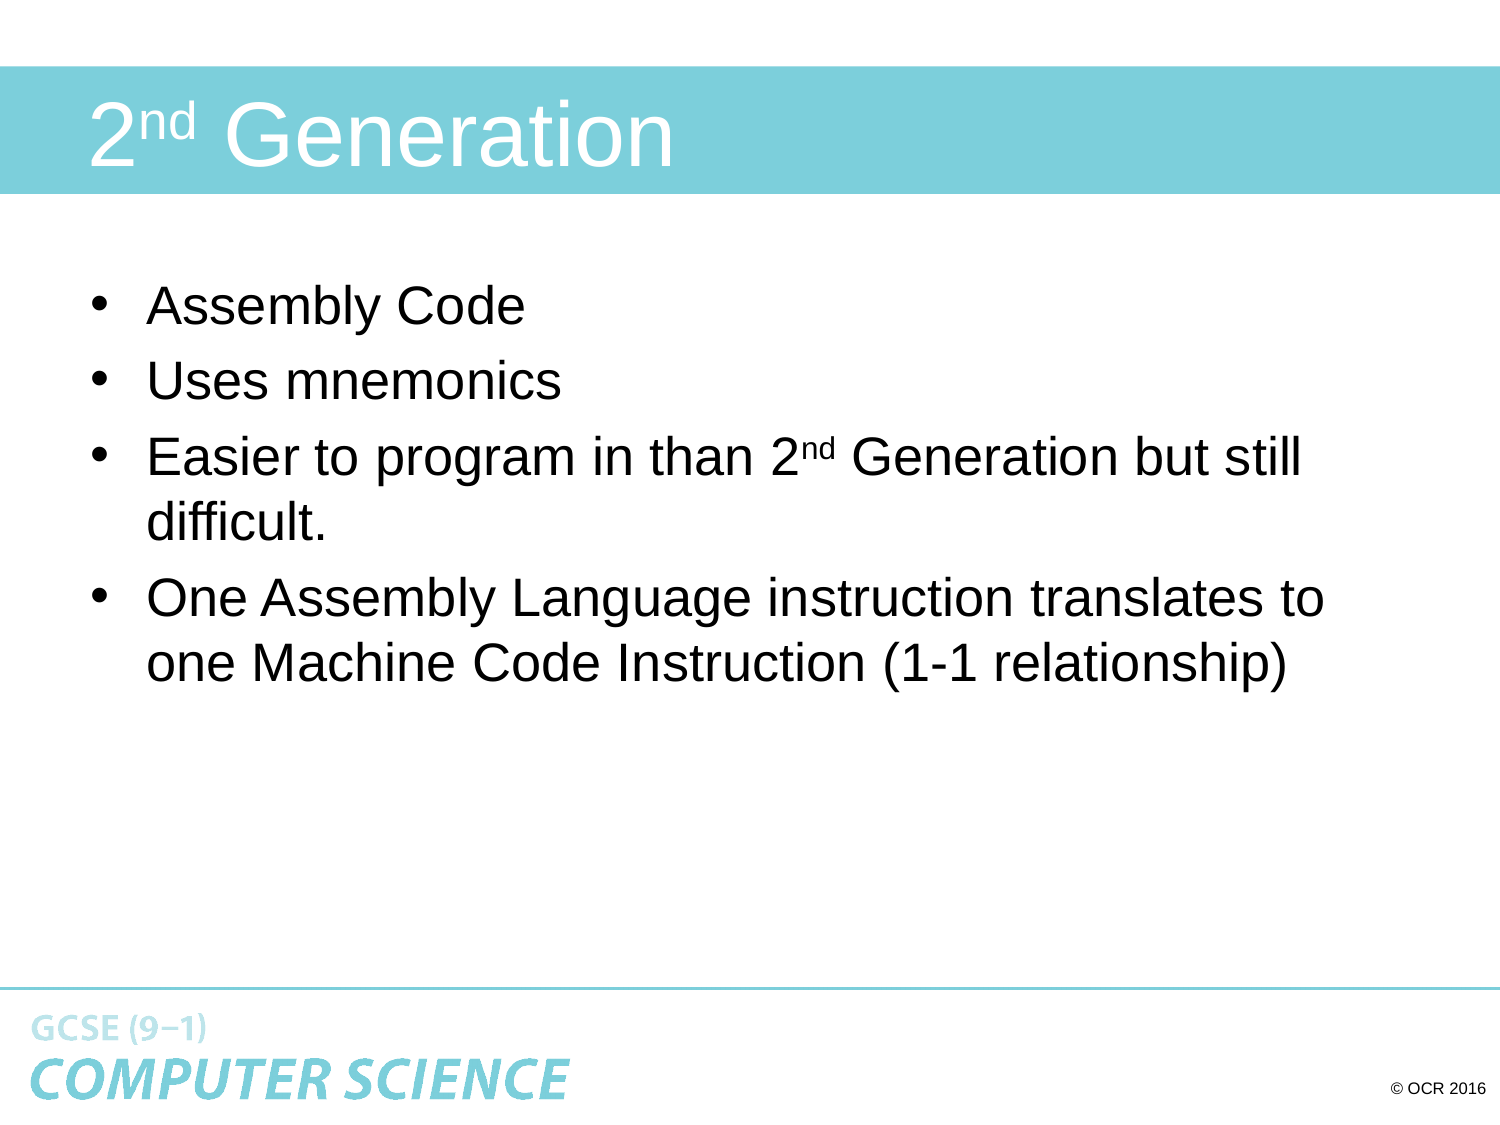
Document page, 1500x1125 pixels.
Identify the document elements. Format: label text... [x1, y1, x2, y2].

picture [0, 987, 1500, 1124]
list Assembly Code Uses mnemonics Easier to program in than 2nd Generation but still difficult. One Assembly Language instruction translates to one Machine Code Instruction (1-1 relationship) [75, 262, 1425, 965]
title 2nd Generation [0, 66, 1500, 194]
